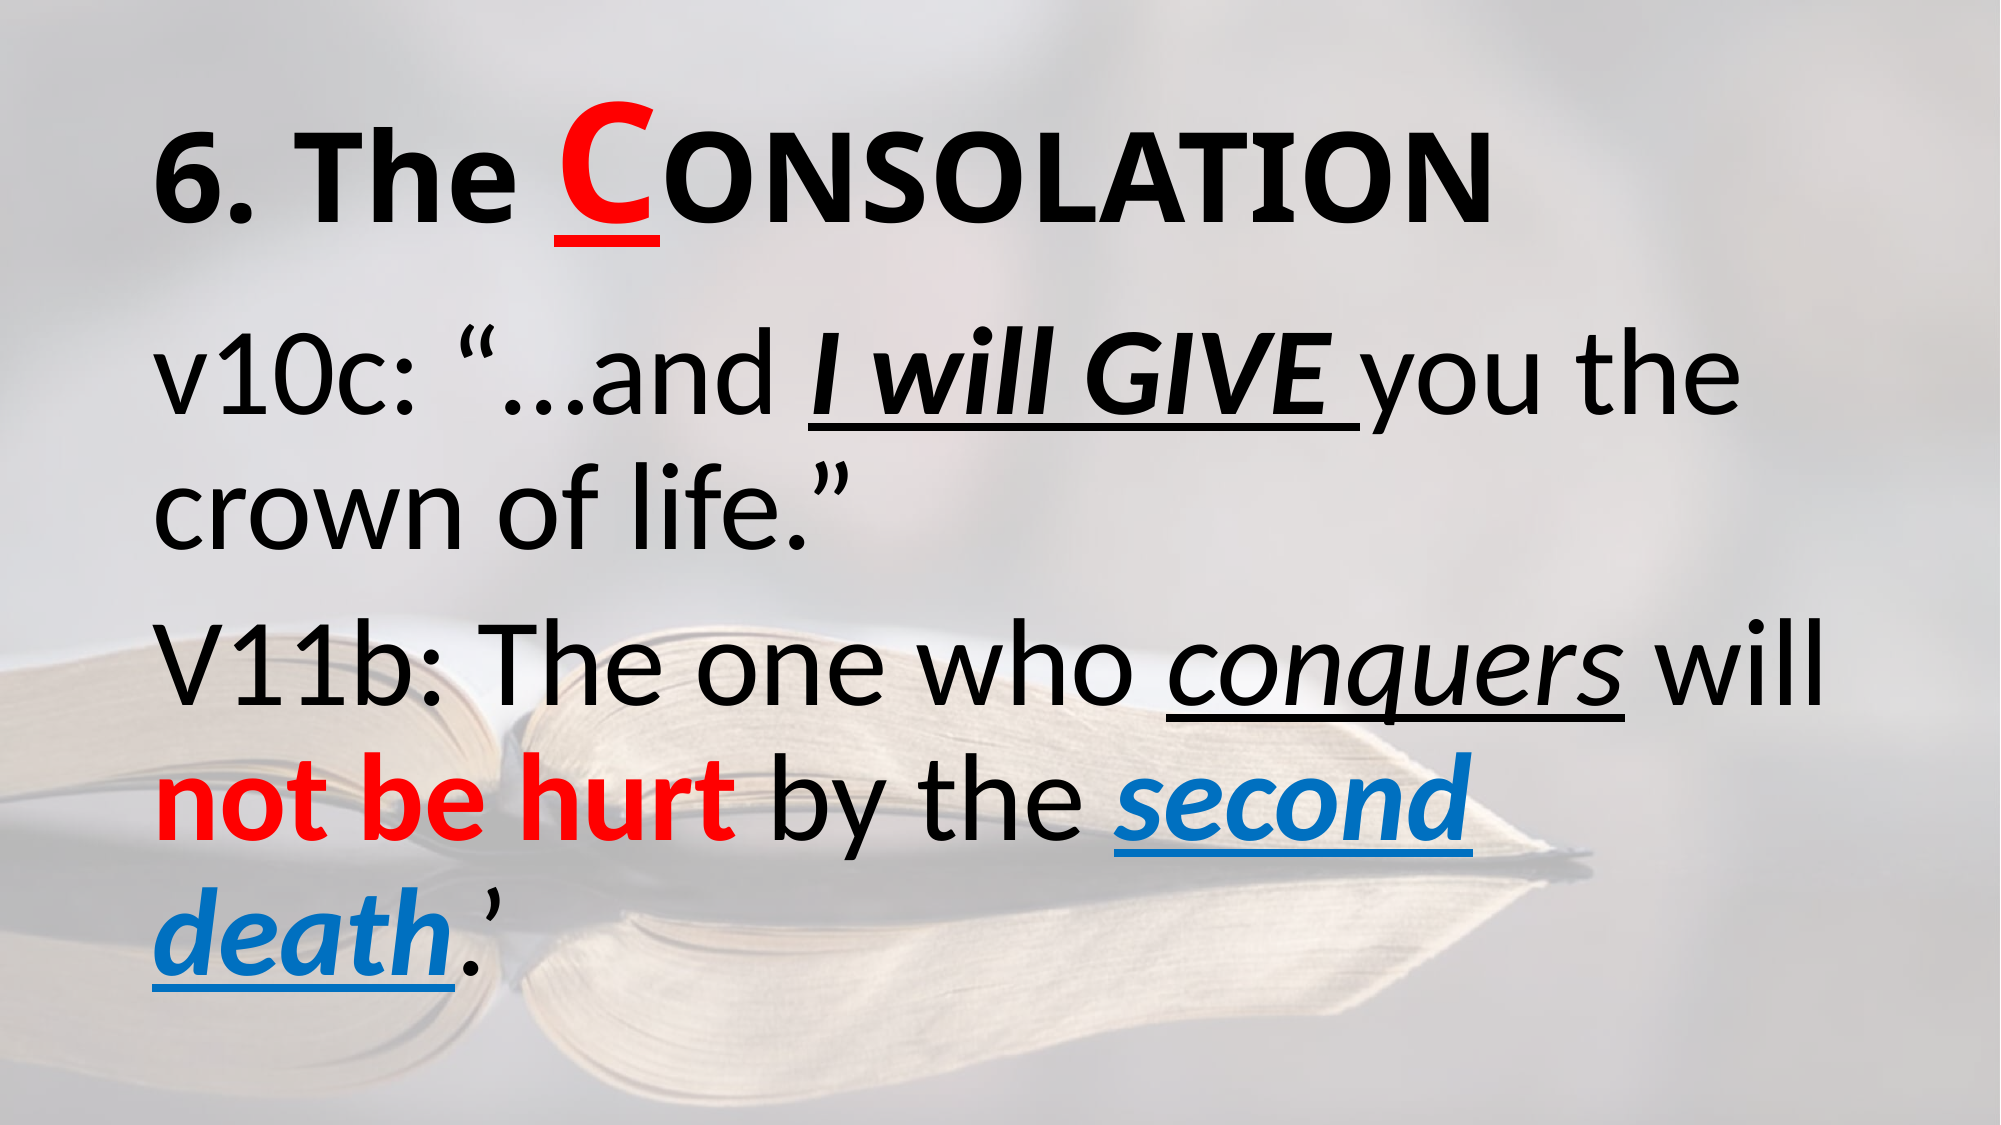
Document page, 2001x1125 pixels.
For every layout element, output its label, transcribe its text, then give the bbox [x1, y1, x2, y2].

list v10c: “…and I will GIVE you the crown of life.” V11b: The one who conquers will not be hurt by the second death.’ [137, 299, 1863, 1014]
title 6. The CONSOLATION [137, 59, 1863, 278]
